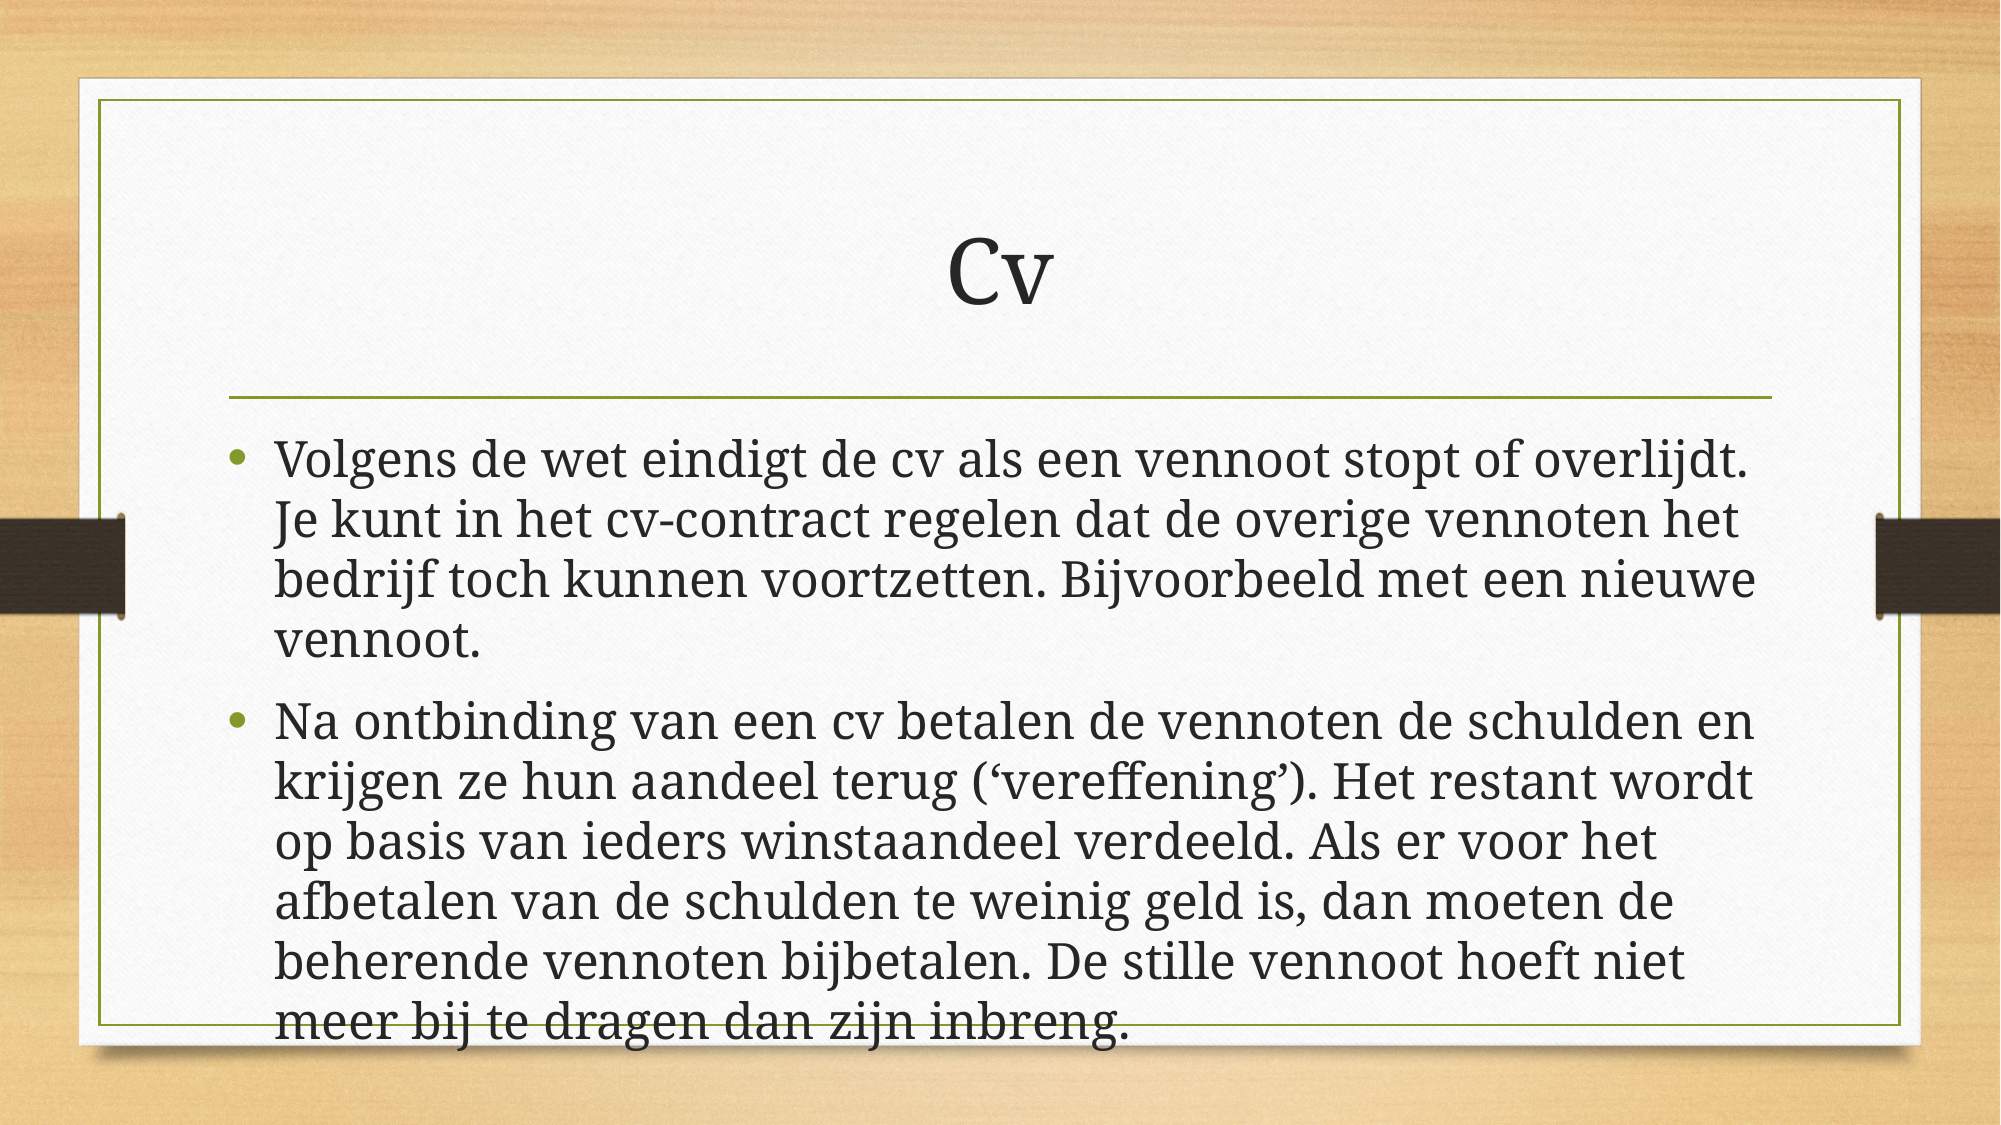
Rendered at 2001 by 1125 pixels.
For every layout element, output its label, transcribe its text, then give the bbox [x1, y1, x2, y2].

picture [0, 0, 2001, 1125]
list Volgens de wet eindigt de cv als een vennoot stopt of overlijdt. Je kunt in het cv-contract regelen dat de overige vennoten het bedrijf toch kunnen voortzetten. Bijvoorbeeld met een nieuwe vennoot. Na ontbinding van een cv betalen de vennoten de schulden en krijgen ze hun aandeel terug (‘vereffening’). Het restant wordt op basis van ieders winstaandeel verdeeld. Als er voor het afbetalen van de schulden te weinig geld is, dan moeten de beherende vennoten bijbetalen. De stille vennoot hoeft niet meer bij te dragen dan zijn inbreng. [212, 419, 1788, 964]
title Cv [212, 161, 1788, 375]
